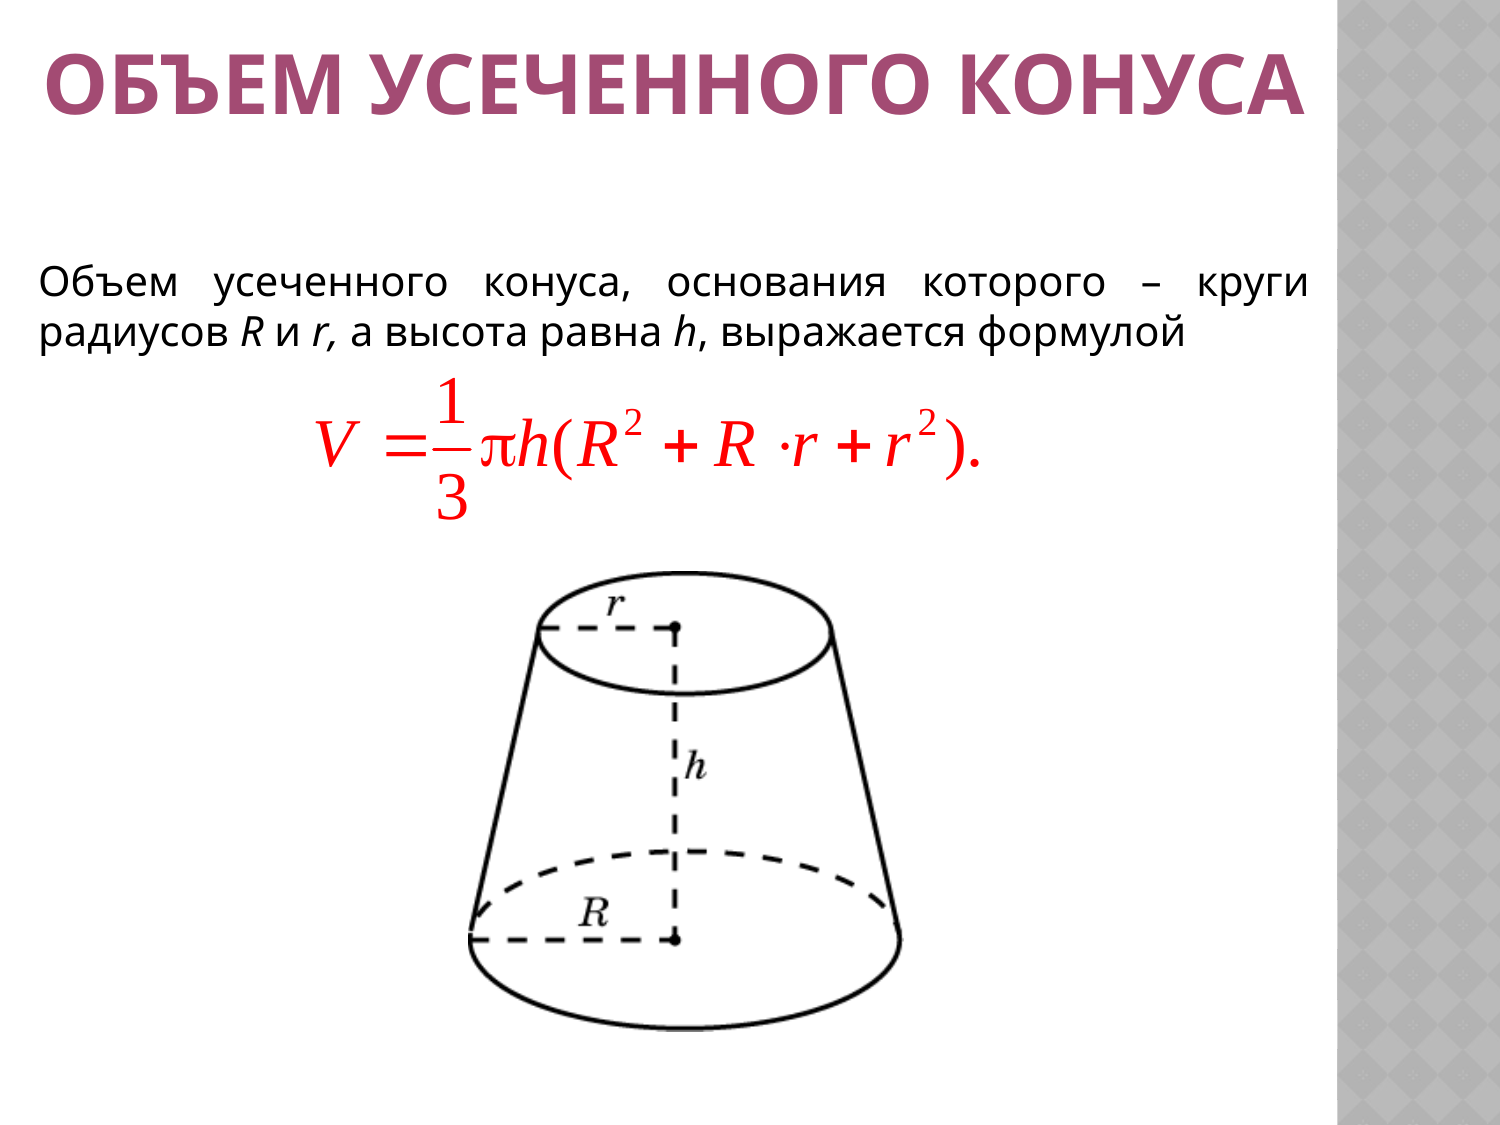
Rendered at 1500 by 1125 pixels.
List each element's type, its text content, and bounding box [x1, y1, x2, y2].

picture [468, 570, 904, 1032]
text_box ОБЪЕМ УСЕЧЕННОГО КОНУСА [23, 23, 1325, 164]
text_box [314, 365, 984, 528]
text_box Объем усеченного конуса, основания которого – круги радиусов R и r, а высота равна h, выражается формулой [23, 247, 1325, 362]
